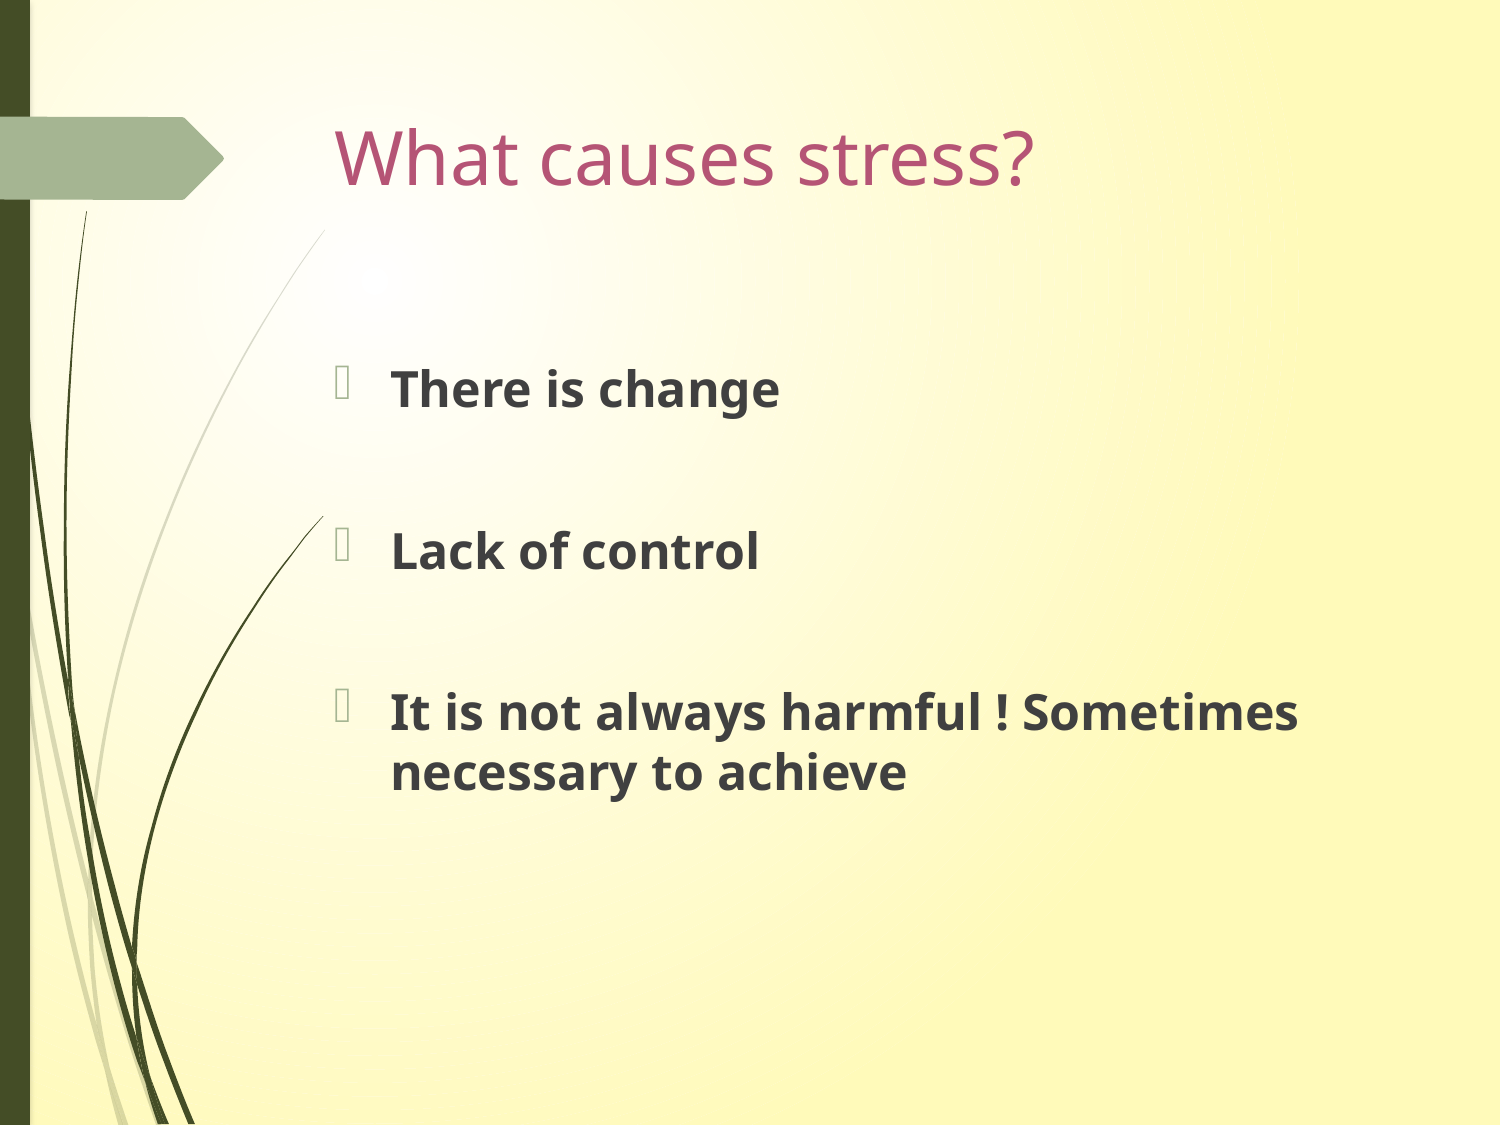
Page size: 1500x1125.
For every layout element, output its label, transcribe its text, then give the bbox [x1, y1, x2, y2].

title What causes stress? [319, 102, 1400, 313]
list There is change Lack of control It is not always harmful ! Sometimes necessary to achieve [318, 350, 1400, 970]
